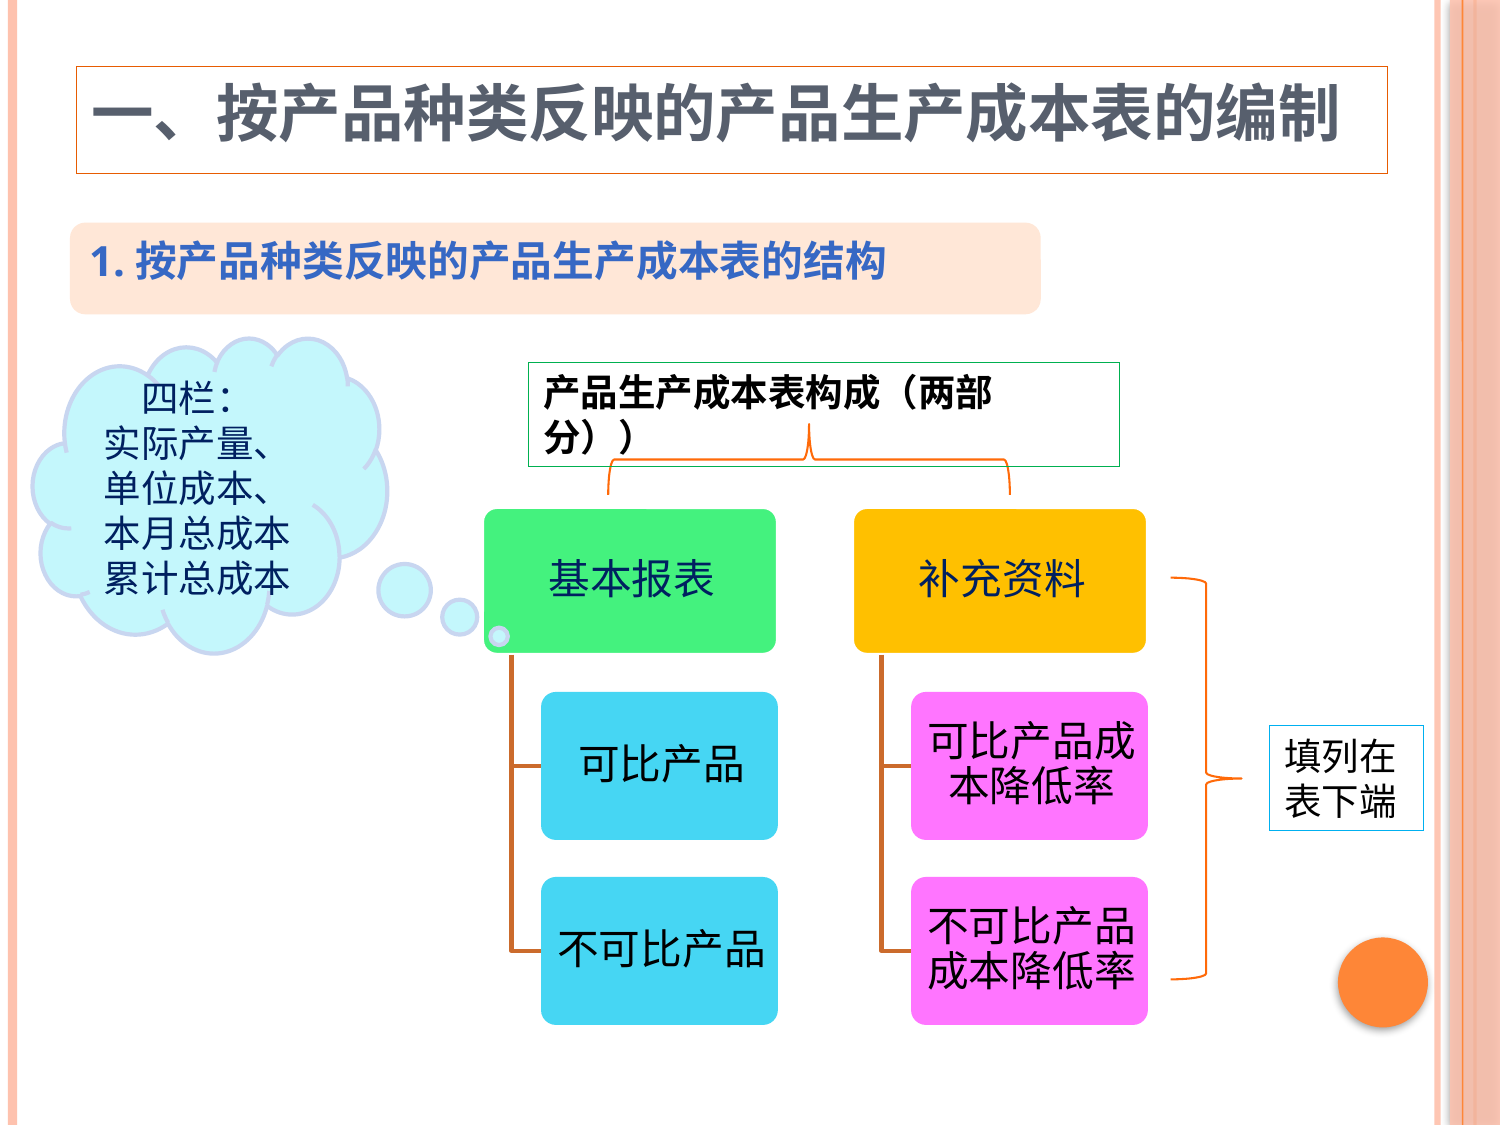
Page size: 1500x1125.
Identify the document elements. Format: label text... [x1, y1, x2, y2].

text_box 1.按产品种类反映的产品生产成本表的结构 [69, 222, 1041, 315]
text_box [276, 361, 1424, 1026]
text_box 一、按产品种类反映的产品生产成本表的编制 [76, 66, 1388, 174]
text_box 四栏： 实际产量、单位成本、本月总成本累计总成本 [30, 336, 343, 656]
